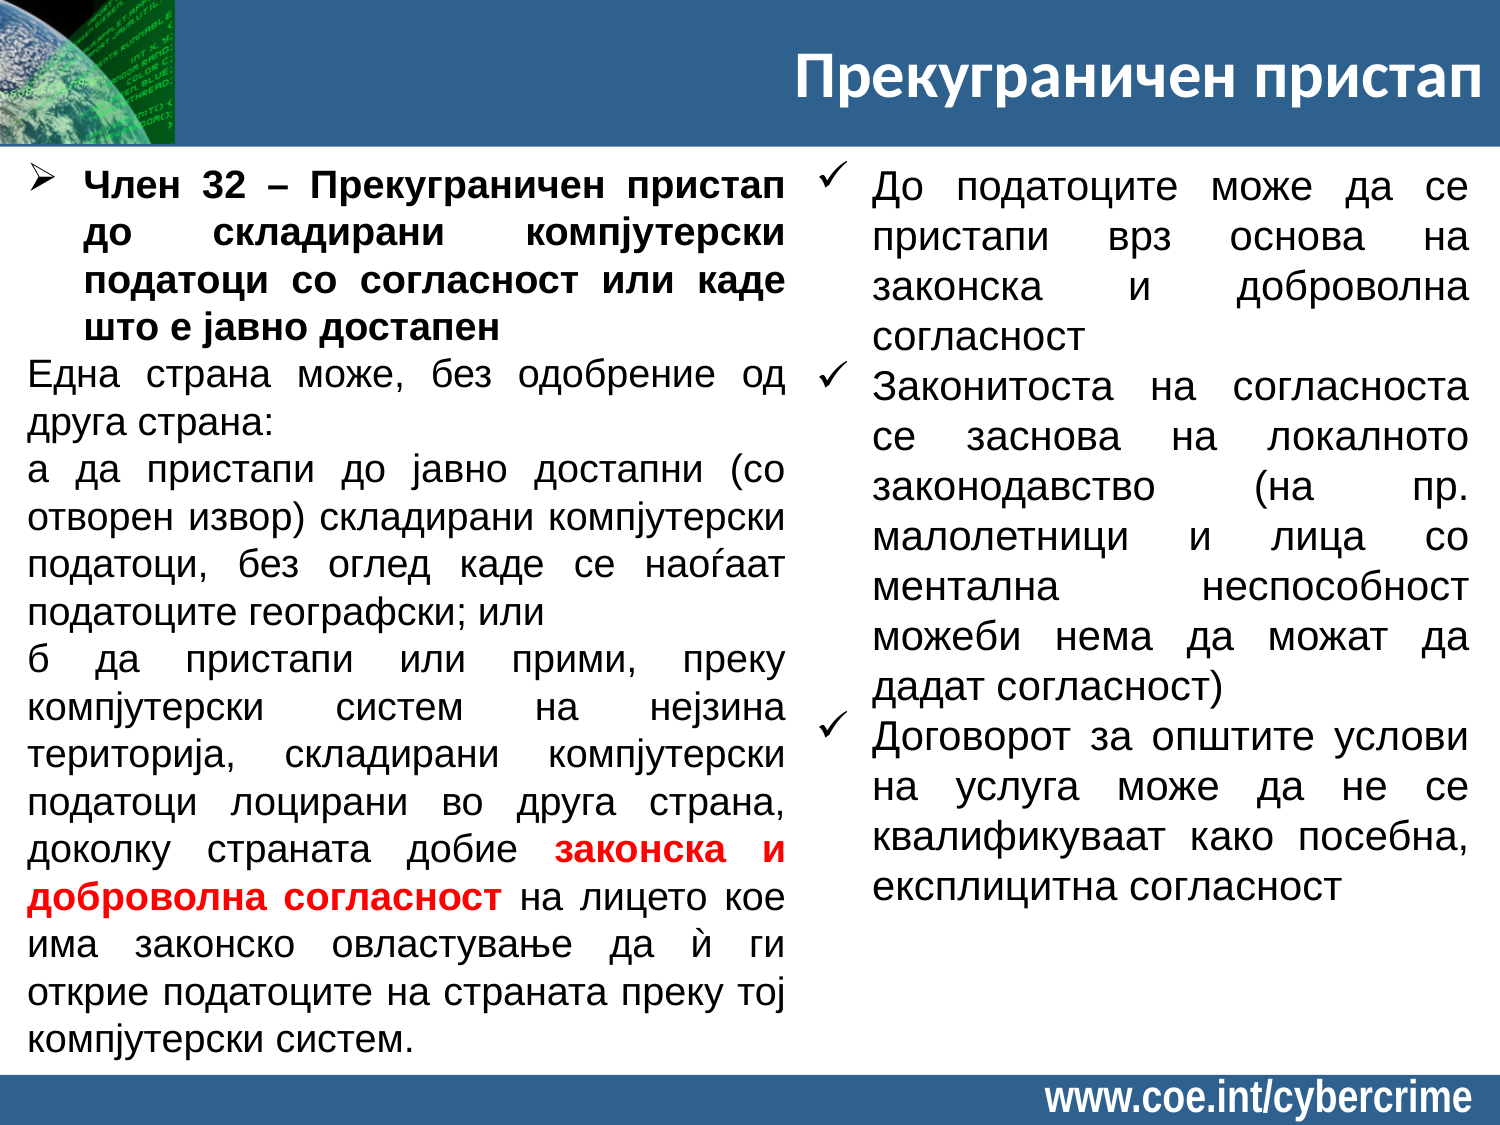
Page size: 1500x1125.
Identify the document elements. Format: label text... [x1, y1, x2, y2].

text_box До податоците може да се пристапи врз основа на законска и доброволна согласност Законитоста на согласноста се заснова на локалното законодавство (на пр. малолетници и лица со ментална неспособност можеби нема да можат да дадат согласност) Договорот за општите услови на услуга може да не се квалификуваат како посебна, експлицитна согласност [801, 151, 1485, 917]
text_box Прекуграничен пристап [177, 0, 1500, 149]
text_box Член 32 – Прекуграничен пристап до складирани компјутерски податоци со согласност или каде што е јавно достапен Една страна може, без одобрение од друга страна: а да пристапи до јавно достапни (со отворен извор) складирани компјутерски податоци, без оглед каде се наоѓаат податоците географски; или б да пристапи или прими, преку компјутерски систем на нејзина територија, складирани компјутерски податоци лоцирани во друга страна, доколку страната добие законска и доброволна согласност на лицето кое има законско овластување да ѝ ги открие податоците на страната преку тој компјутерски систем. [12, 151, 802, 1068]
picture [0, 0, 175, 144]
text_box www.coe.int/cybercrime [1030, 1059, 1500, 1125]
text_box [0, 1073, 1030, 1125]
